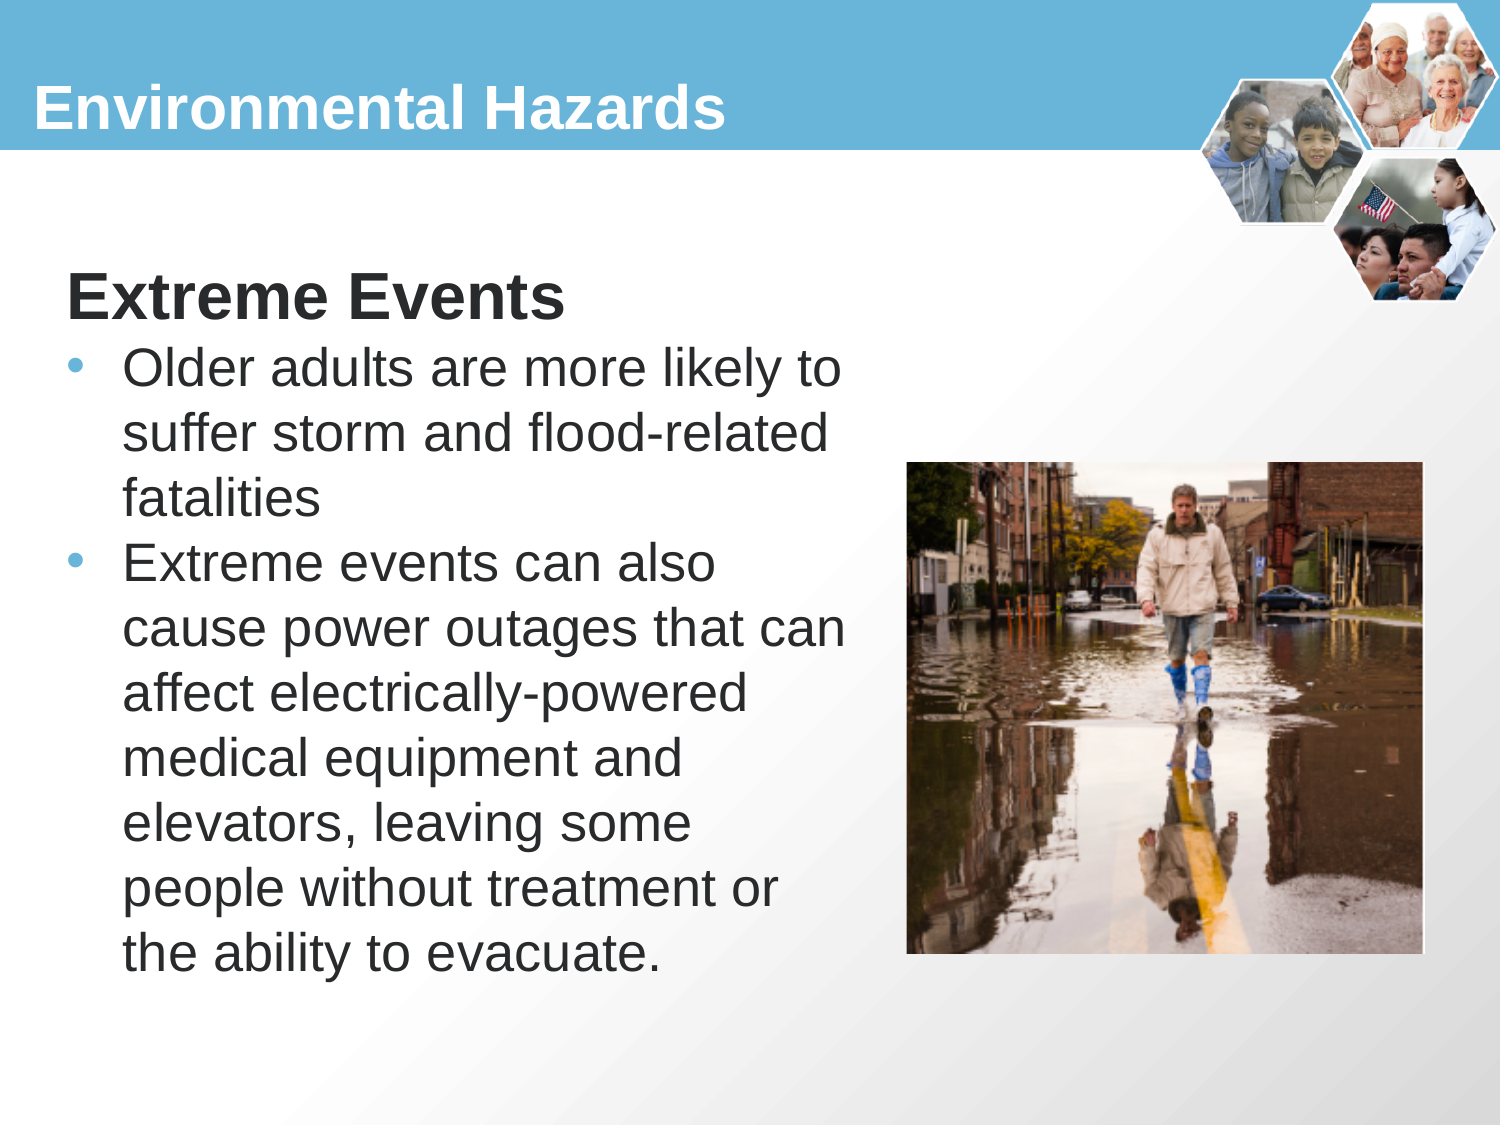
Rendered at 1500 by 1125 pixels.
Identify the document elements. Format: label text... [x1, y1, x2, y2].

text_box Extreme Events Older adults are more likely to suffer storm and flood-related fatalities Extreme events can also cause power outages that can affect electrically-powered medical equipment and elevators, leaving some people without treatment or the ability to evacuate. [51, 245, 880, 1110]
title Environmental Hazards [18, 0, 1425, 150]
picture [1173, 2, 1500, 303]
picture [906, 461, 1426, 954]
